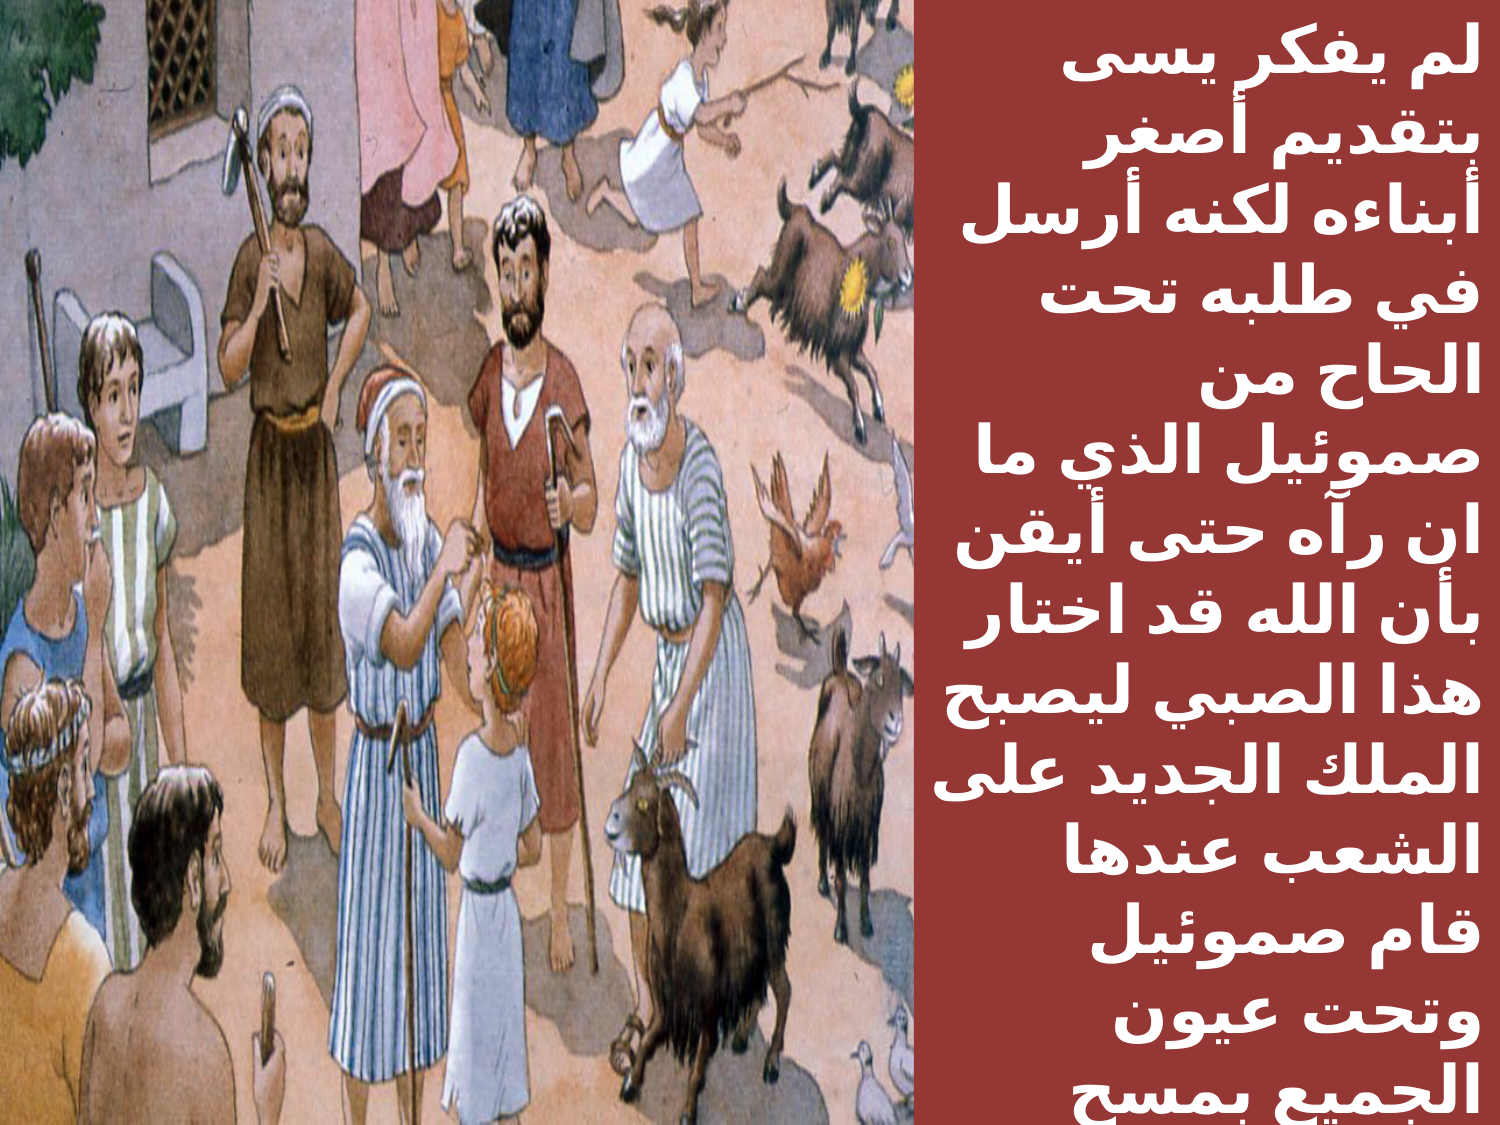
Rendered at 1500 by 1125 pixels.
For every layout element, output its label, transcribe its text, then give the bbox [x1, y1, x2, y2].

text_box لم يفكر يسى بتقديم أصغر أبناءه لكنه أرسل في طلبه تحت الحاح من صموئيل الذي ما ان رآه حتى أيقن بأن الله قد اختار هذا الصبي ليصبح الملك الجديد على الشعب عندها قام صموئيل وتحت عيون الجميع بمسح شعر داوود بالزيت المقدس ليصبح فيما بعد ملكا عظيما على شعبه. شعر صموئيل بالراحة فعاد الى داره في الرامة ليستريح بسلام [928, 0, 1500, 1125]
picture [0, 0, 927, 1125]
